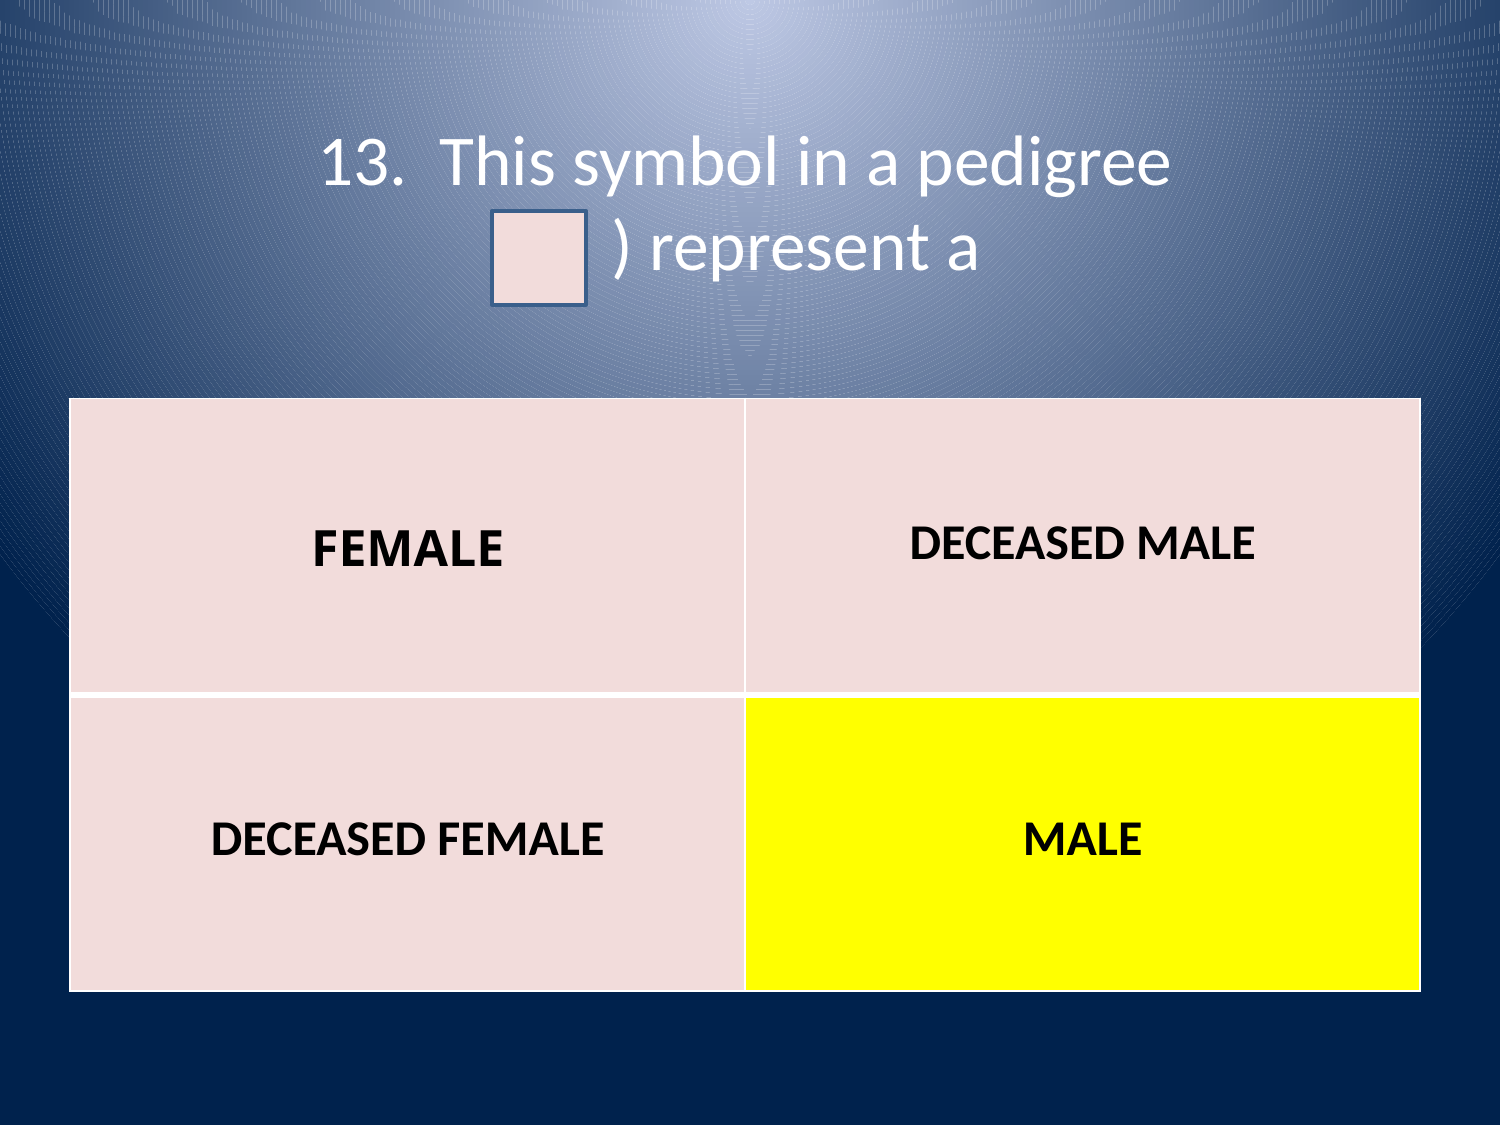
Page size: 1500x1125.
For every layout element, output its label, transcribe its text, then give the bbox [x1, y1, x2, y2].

table_header FEMALE [71, 399, 744, 692]
table_cell MALE [746, 698, 1419, 990]
table_cell DECEASED FEMALE [71, 698, 744, 990]
title 13. This symbol in a pedigree ( ) represent a [70, 105, 1421, 293]
text_box [490, 209, 588, 307]
table_header DECEASED MALE [746, 399, 1419, 692]
